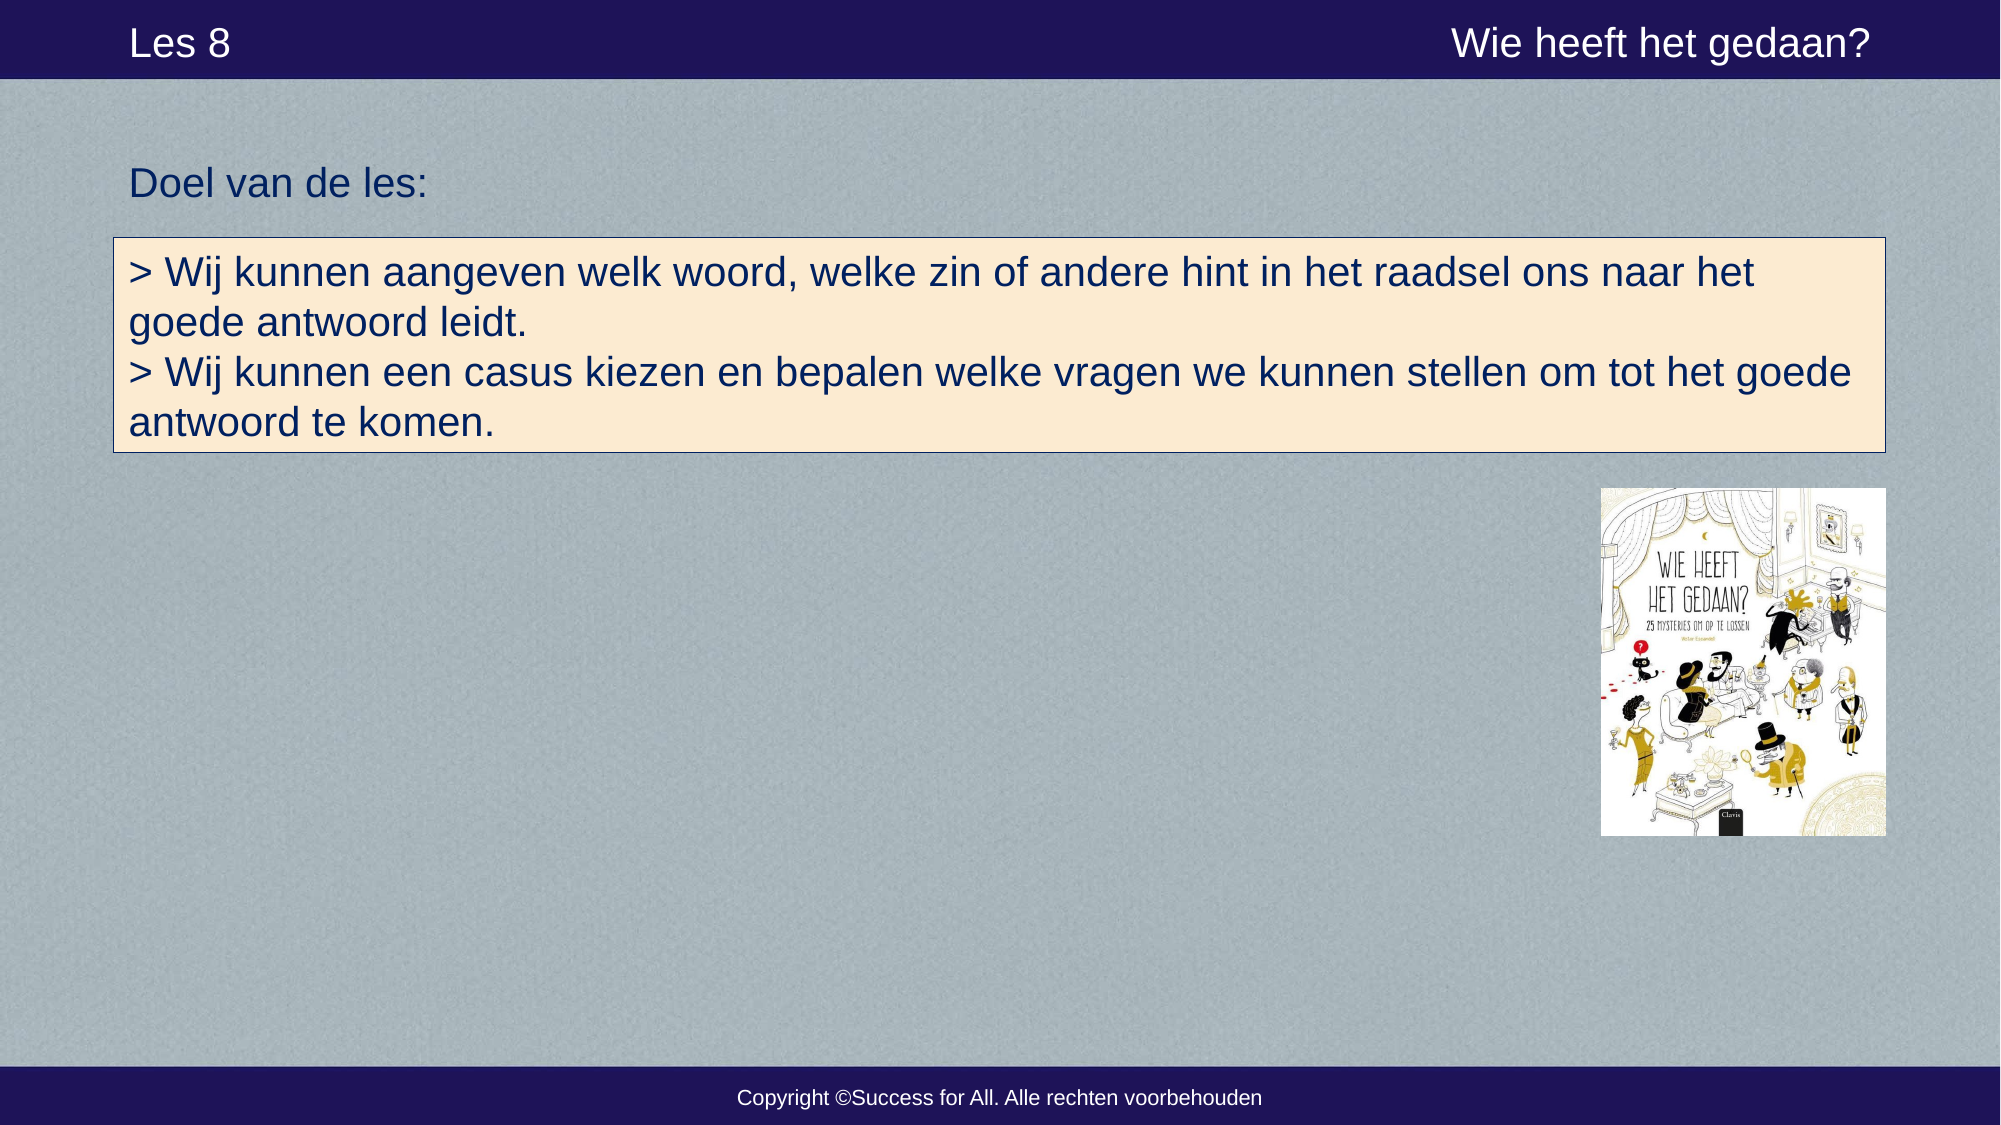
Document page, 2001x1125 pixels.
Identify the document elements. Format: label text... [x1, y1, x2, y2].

text_box Wie heeft het gedaan? [999, 8, 1886, 73]
text_box Les 8 [114, 8, 354, 73]
text_box Doel van de les: [113, 148, 1635, 214]
picture [0, 0, 2001, 1125]
text_box > Wij kunnen aangeven welk woord, welke zin of andere hint in het raadsel ons naar het goede antwoord leidt. > Wij kunnen een casus kiezen en bepalen welke vragen we kunnen stellen om tot het goede antwoord te komen. [113, 237, 1886, 453]
text_box Copyright ©Success for All. Alle rechten voorbehouden [0, 1076, 2000, 1125]
